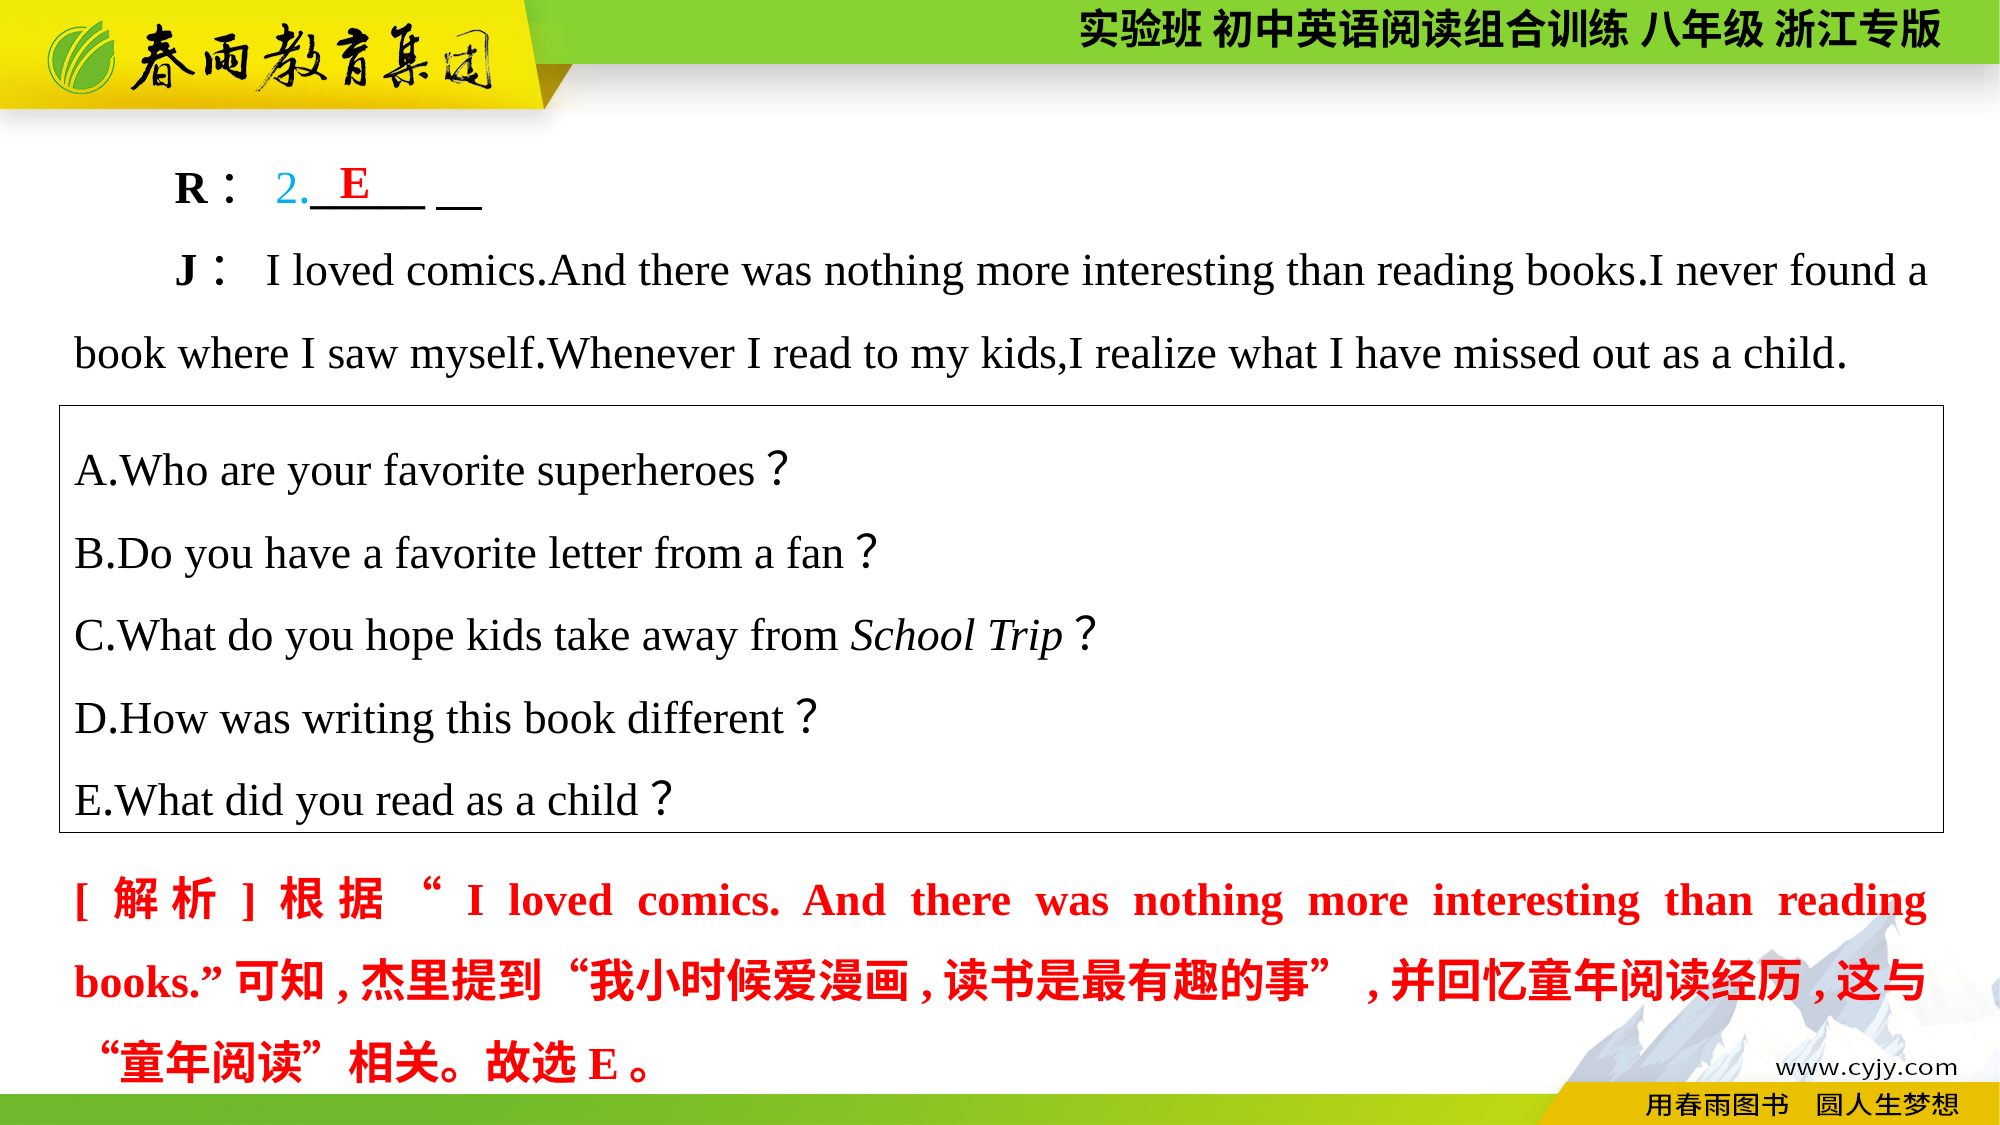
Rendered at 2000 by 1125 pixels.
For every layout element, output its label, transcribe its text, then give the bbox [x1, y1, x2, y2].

text_box A.Who are your favorite superheroes？ B.Do you have a favorite letter from a fan？ C.What do you hope kids take away from School Trip？ D.How was writing this book different？ E.What did you read as a child？ [59, 405, 1944, 833]
text_box [解析]根据“I loved comics. And there was nothing more interesting than reading books.”可知,杰里提到“我小时候爱漫画,读书是最有趣的事”,并回忆童年阅读经历,这与“童年阅读”相关。故选E。 [59, 834, 1944, 1097]
picture [0, 0, 2000, 1125]
list R：2._____ J：I loved comics.And there was nothing more interesting than reading books.I never found a book where I saw myself.Whenever I read to my kids,I realize what I have missed out as a child. [59, 122, 1944, 377]
text_box E [324, 145, 386, 215]
